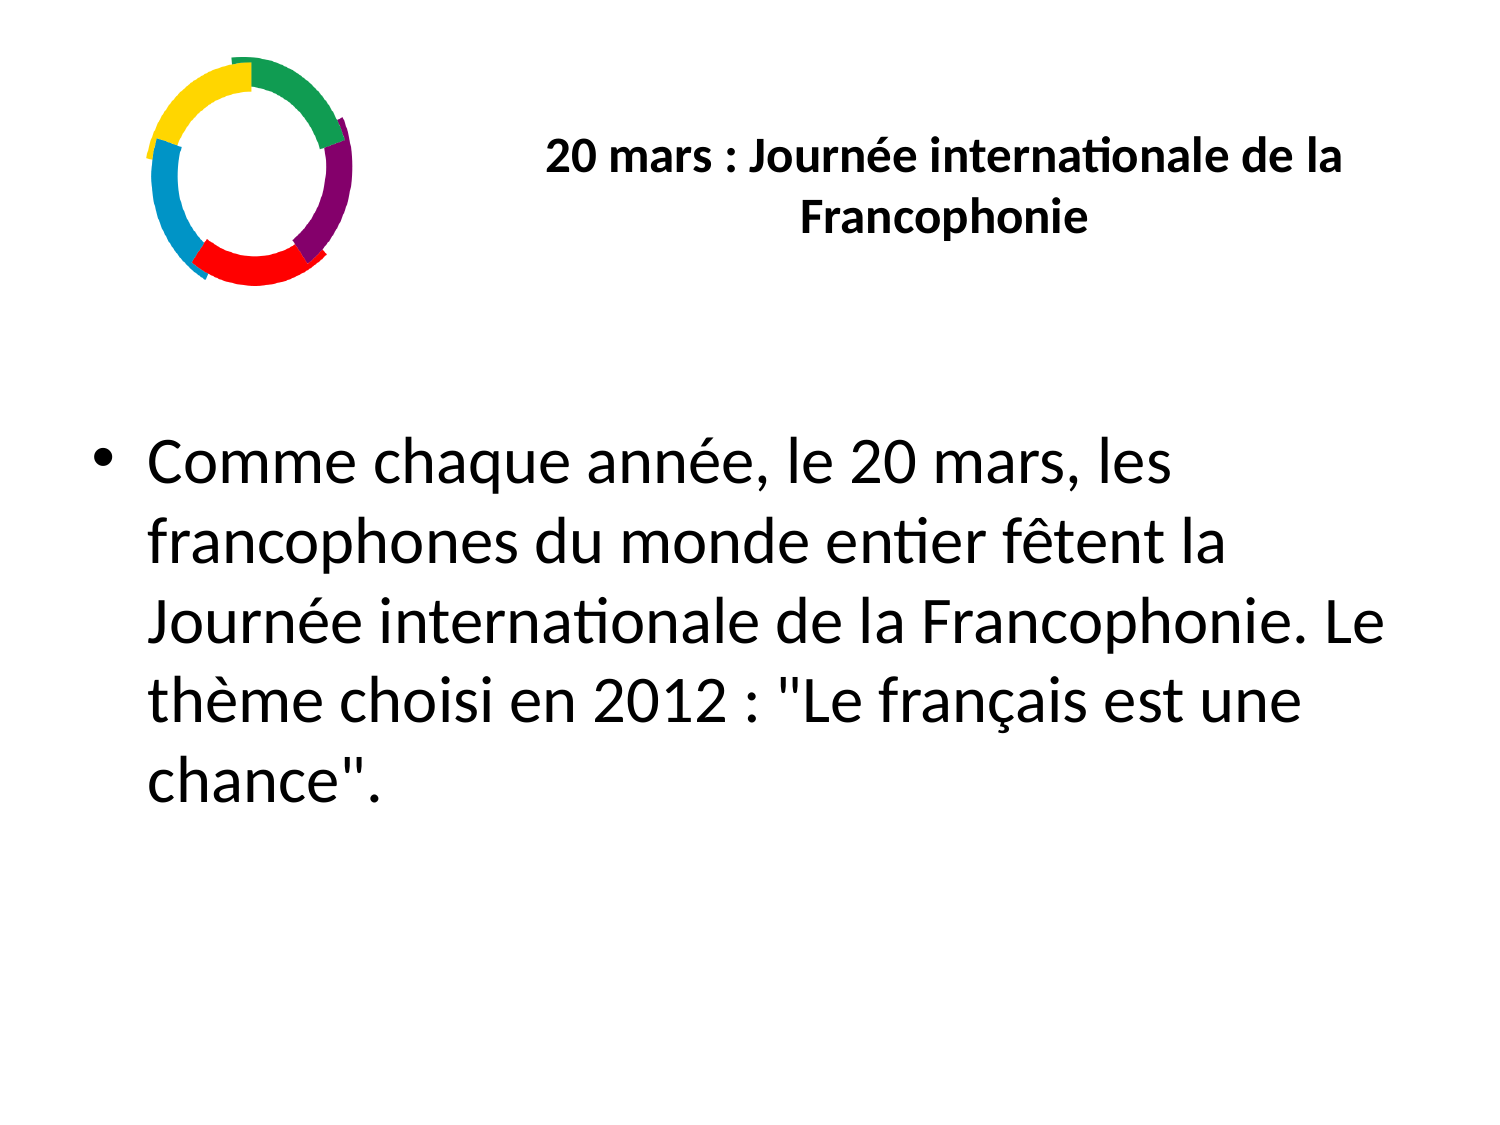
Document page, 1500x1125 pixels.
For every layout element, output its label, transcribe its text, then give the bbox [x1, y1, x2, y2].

title 20 mars : Journée internationale de la Francophonie [486, 113, 1459, 327]
list Comme chaque année, le 20 mars, les francophones du monde entier fêtent la Journée internationale de la Francophonie. Le thème choisi en 2012 : "Le français est une chance". [76, 408, 1427, 1088]
picture [17, 0, 481, 343]
